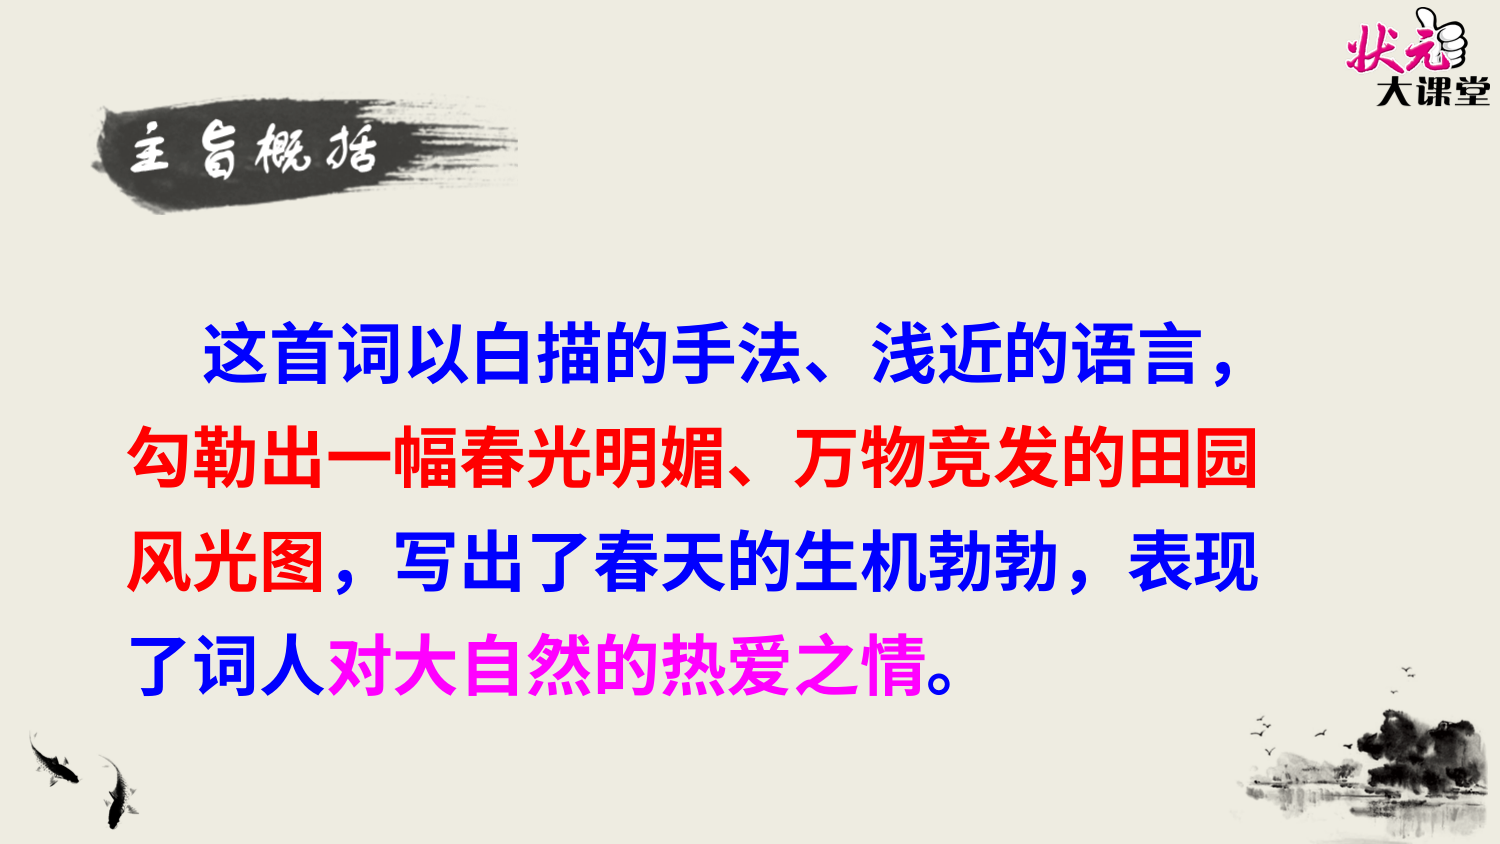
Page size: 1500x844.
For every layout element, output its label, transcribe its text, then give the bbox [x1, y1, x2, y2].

picture [0, 0, 1500, 844]
text_box 这首词以白描的手法、浅近的语言，勾勒出一幅春光明媚、万物竞发的田园风光图，写出了春天的生机勃勃，表现了词人对大自然的热爱之情。 [111, 280, 1330, 712]
